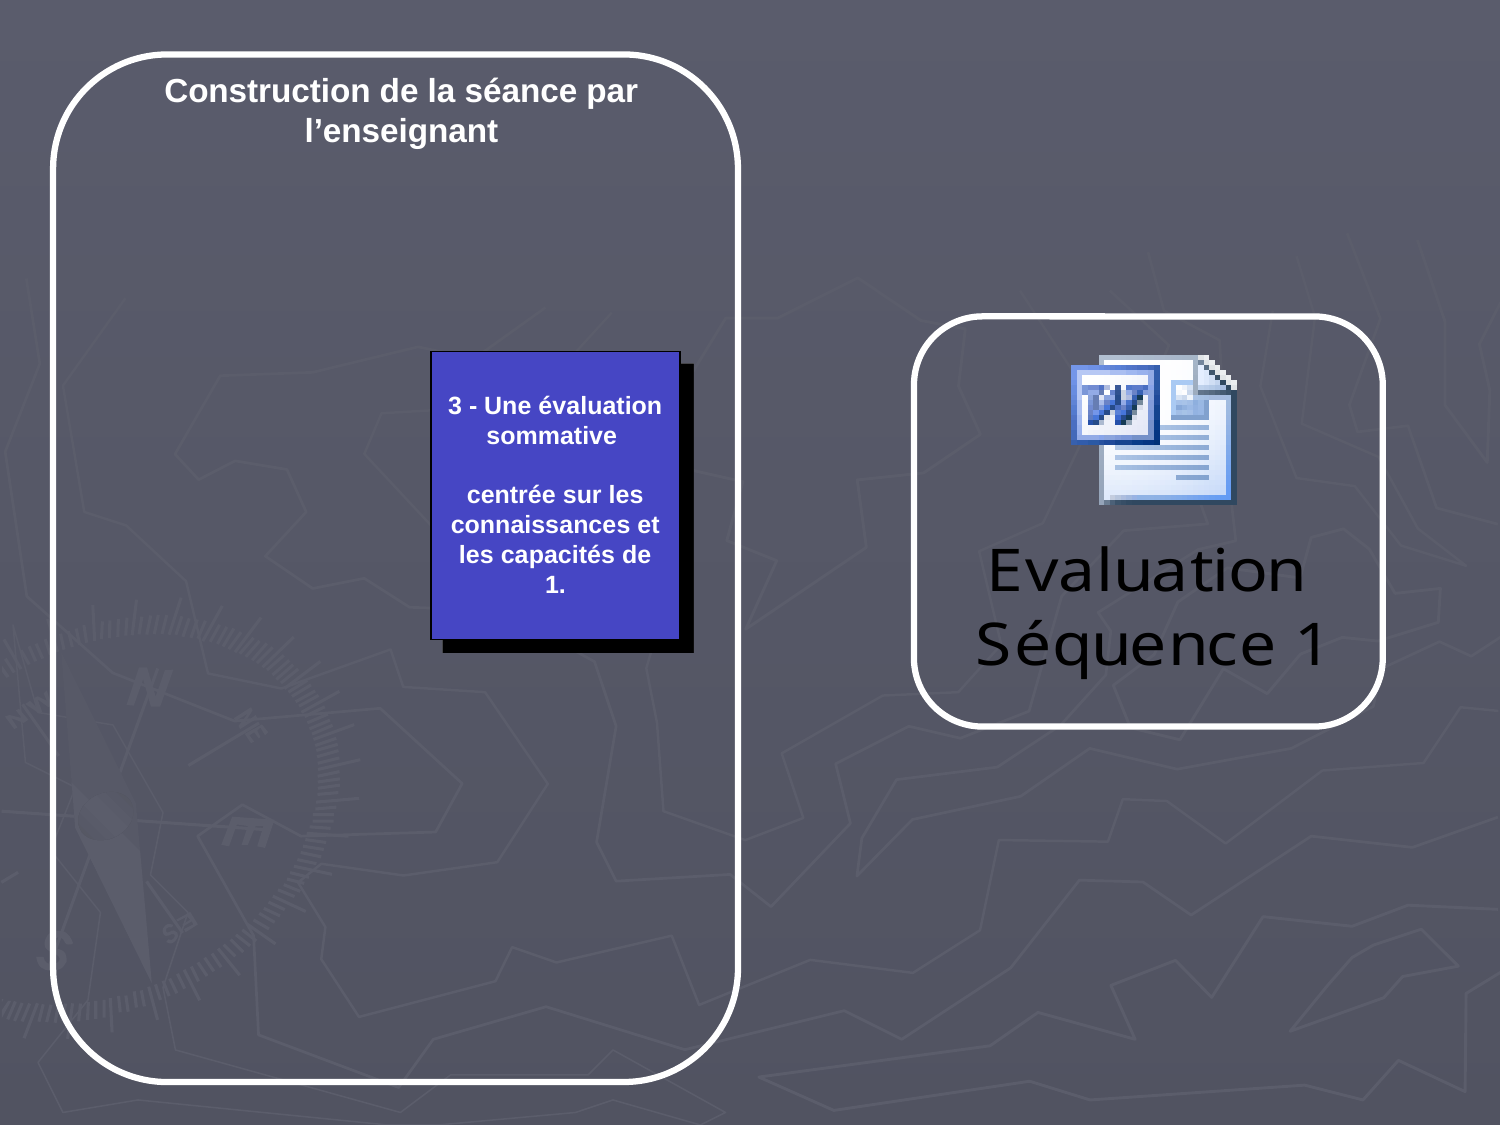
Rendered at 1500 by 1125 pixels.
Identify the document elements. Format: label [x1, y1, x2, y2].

text_box [890, 316, 1419, 751]
text_box [52, 54, 739, 1083]
